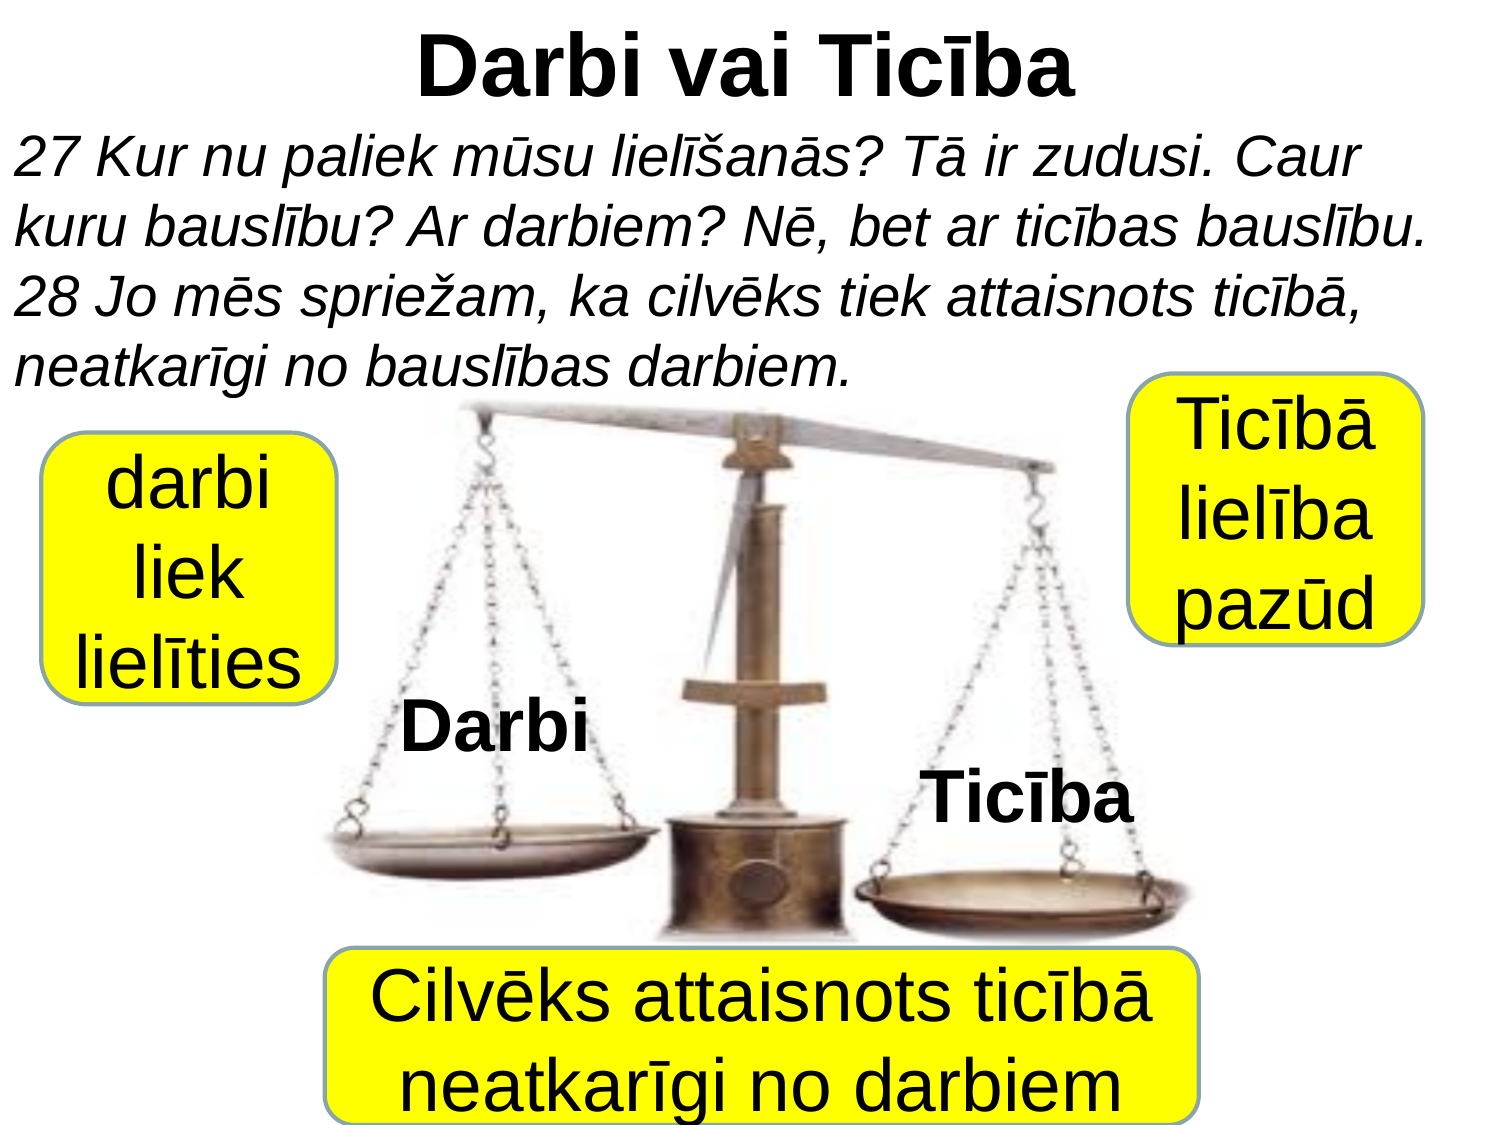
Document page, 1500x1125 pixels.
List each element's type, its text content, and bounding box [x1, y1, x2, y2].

picture [312, 391, 1205, 953]
text_box darbi liek lielīties [39, 430, 307, 707]
text_box Ticībā lielība pazūd [1136, 371, 1426, 648]
text_box Cilvēks attaisnots ticībā neatkarīgi no darbiem [322, 960, 1201, 1125]
text_box 27 Kur nu paliek mūsu lielīšanās? Tā ir zudusi. Caur kuru bauslību? Ar darbiem? Nē, bet ar ticības bauslību. 28 Jo mēs spriežam, ka cilvēks tiek attaisnots ticībā, neatkarīgi no bauslības darbiem. [0, 110, 1500, 406]
text_box Darbi vai Ticība [70, 0, 1421, 153]
